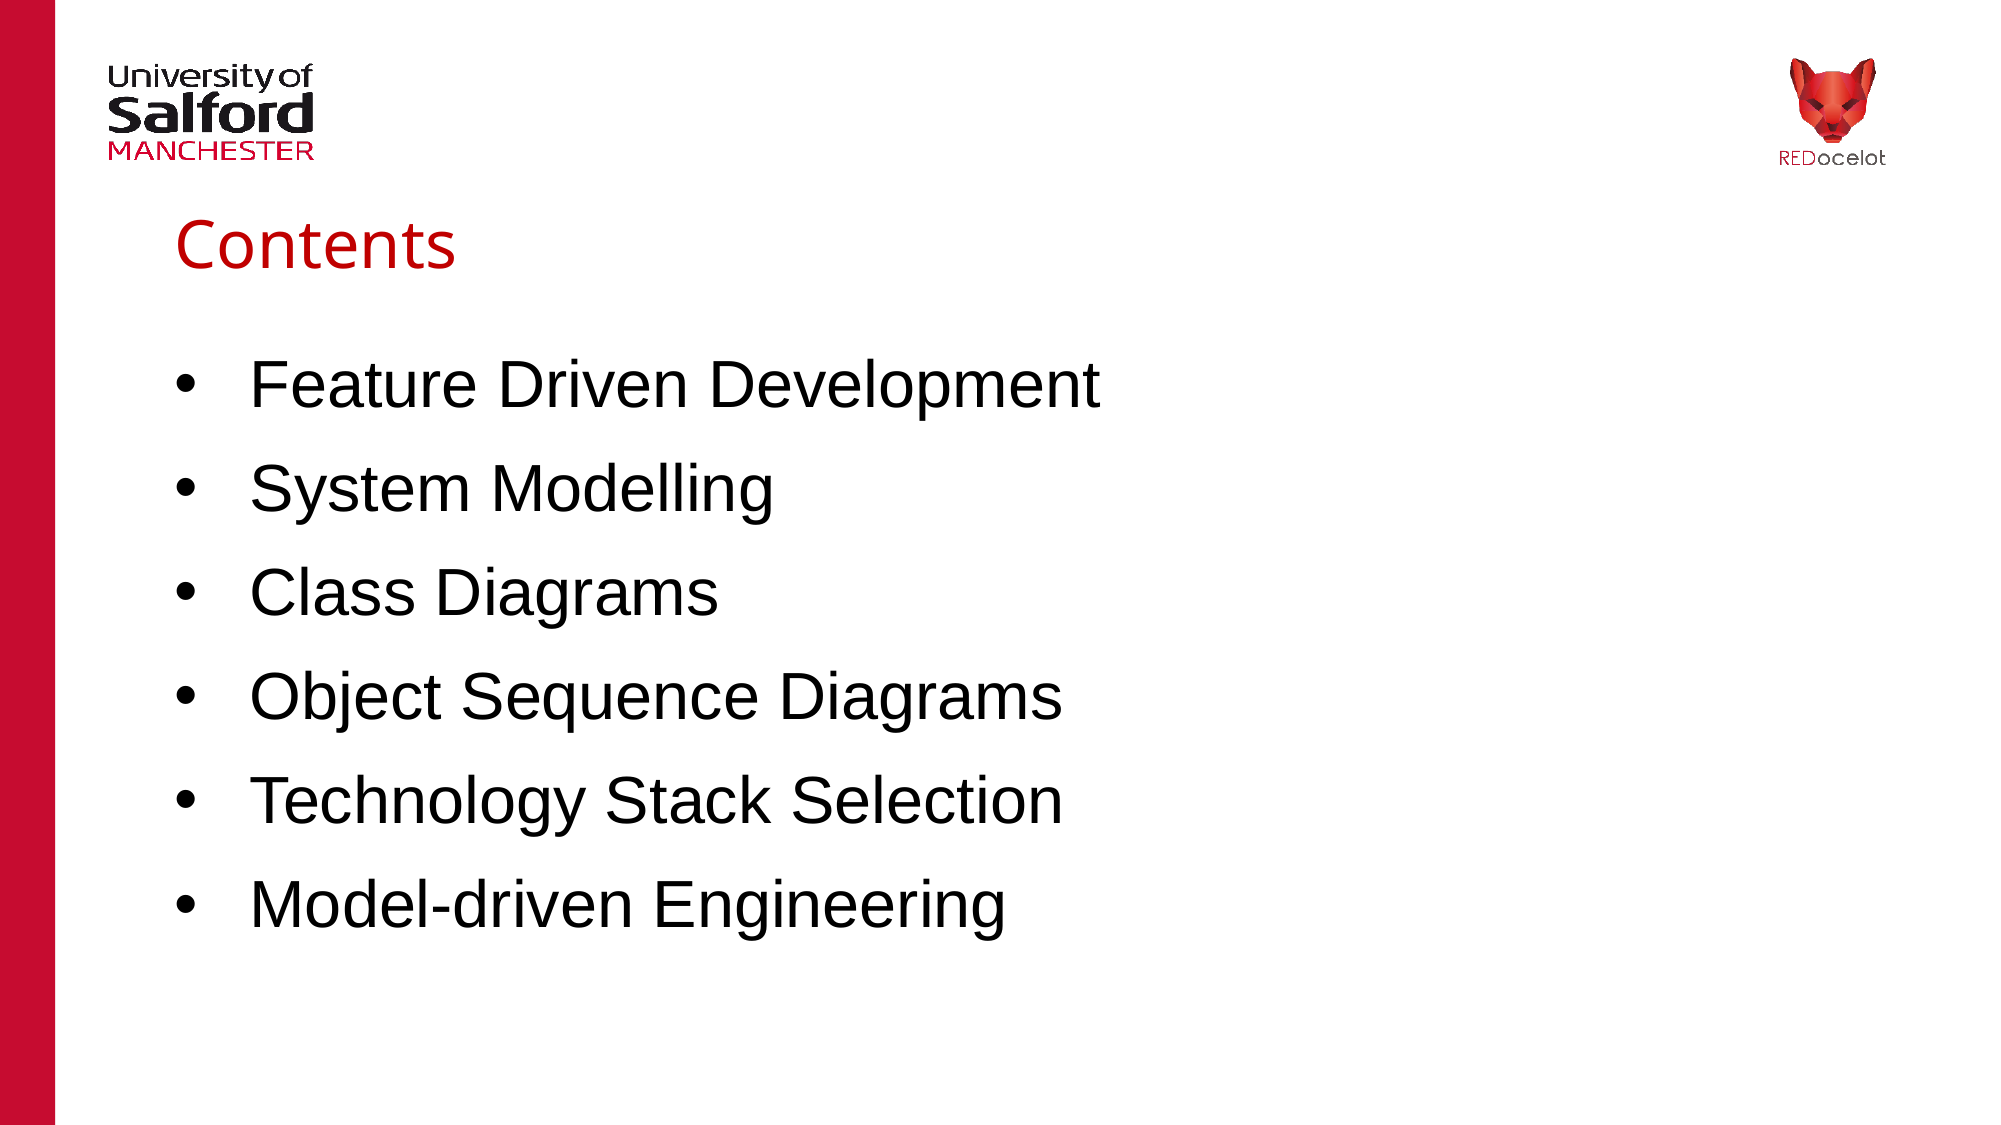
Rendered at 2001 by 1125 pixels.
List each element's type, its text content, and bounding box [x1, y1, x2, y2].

title Contents [159, 201, 1899, 310]
picture [60, 27, 362, 196]
picture [1766, 43, 1899, 180]
list Feature Driven Development System Modelling Class Diagrams Object Sequence Diagrams Technology Stack Selection Model-driven Engineering [159, 340, 1899, 1004]
